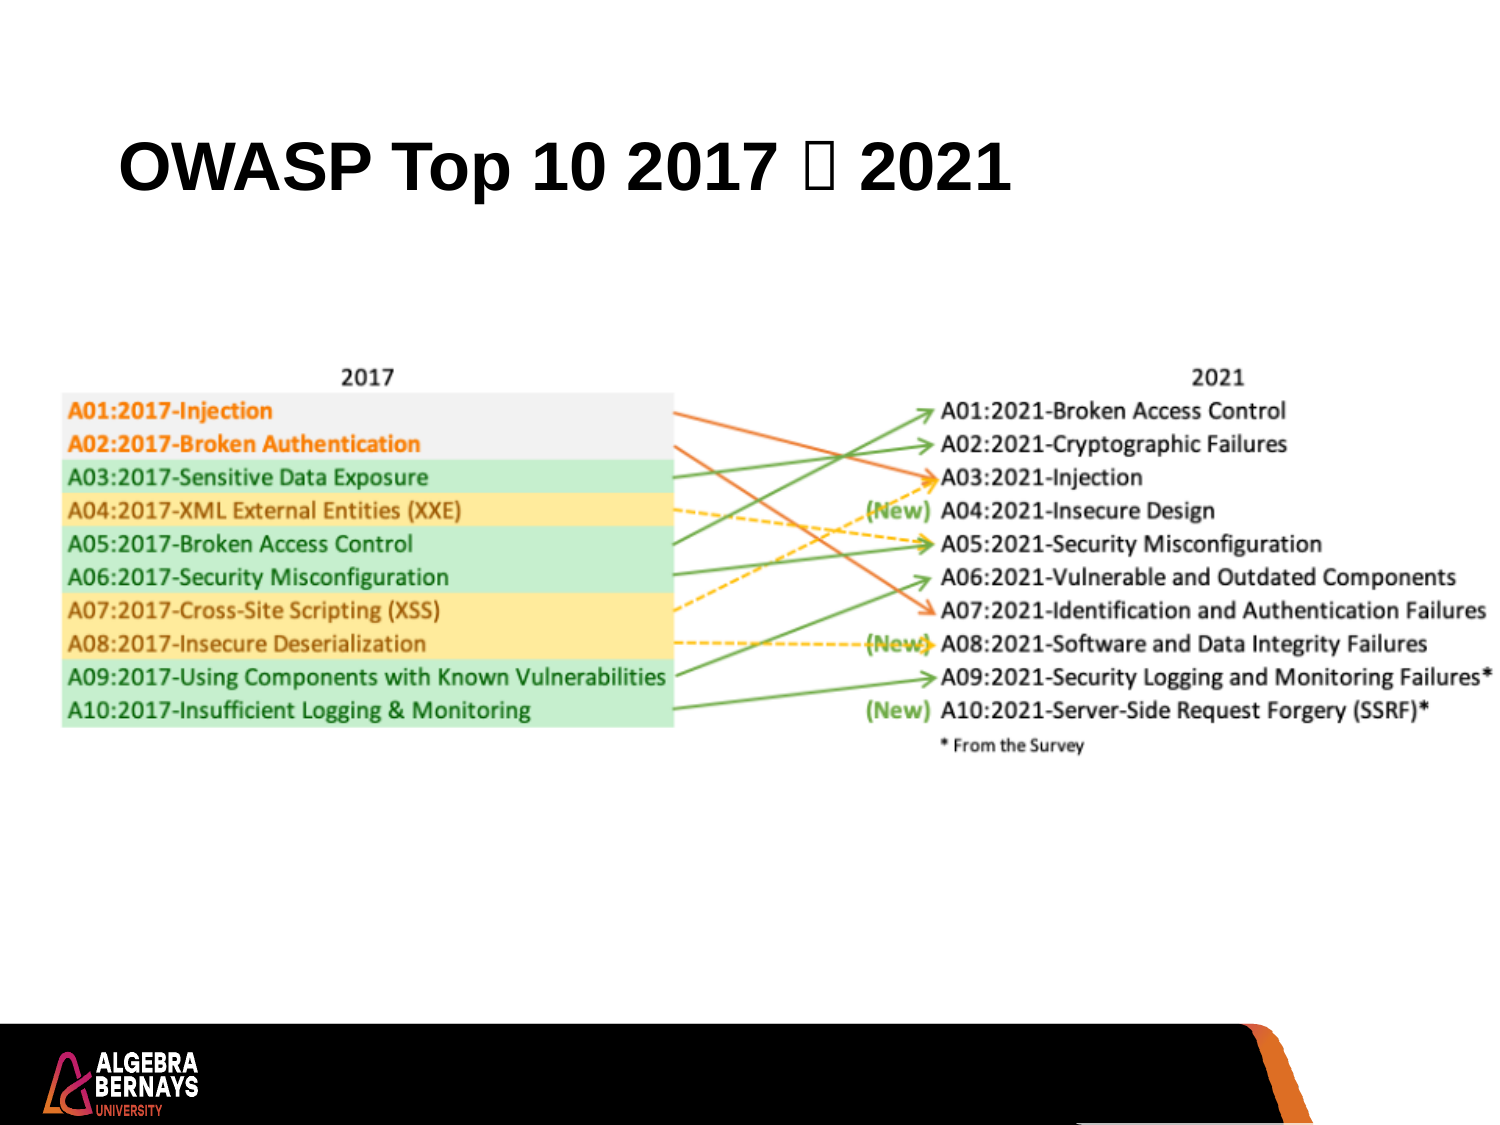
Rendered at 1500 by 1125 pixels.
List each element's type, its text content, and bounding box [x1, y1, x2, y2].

picture [0, 1023, 1468, 1125]
picture [50, 360, 1500, 764]
title OWASP Top 10 2017  2021 [103, 59, 1397, 278]
